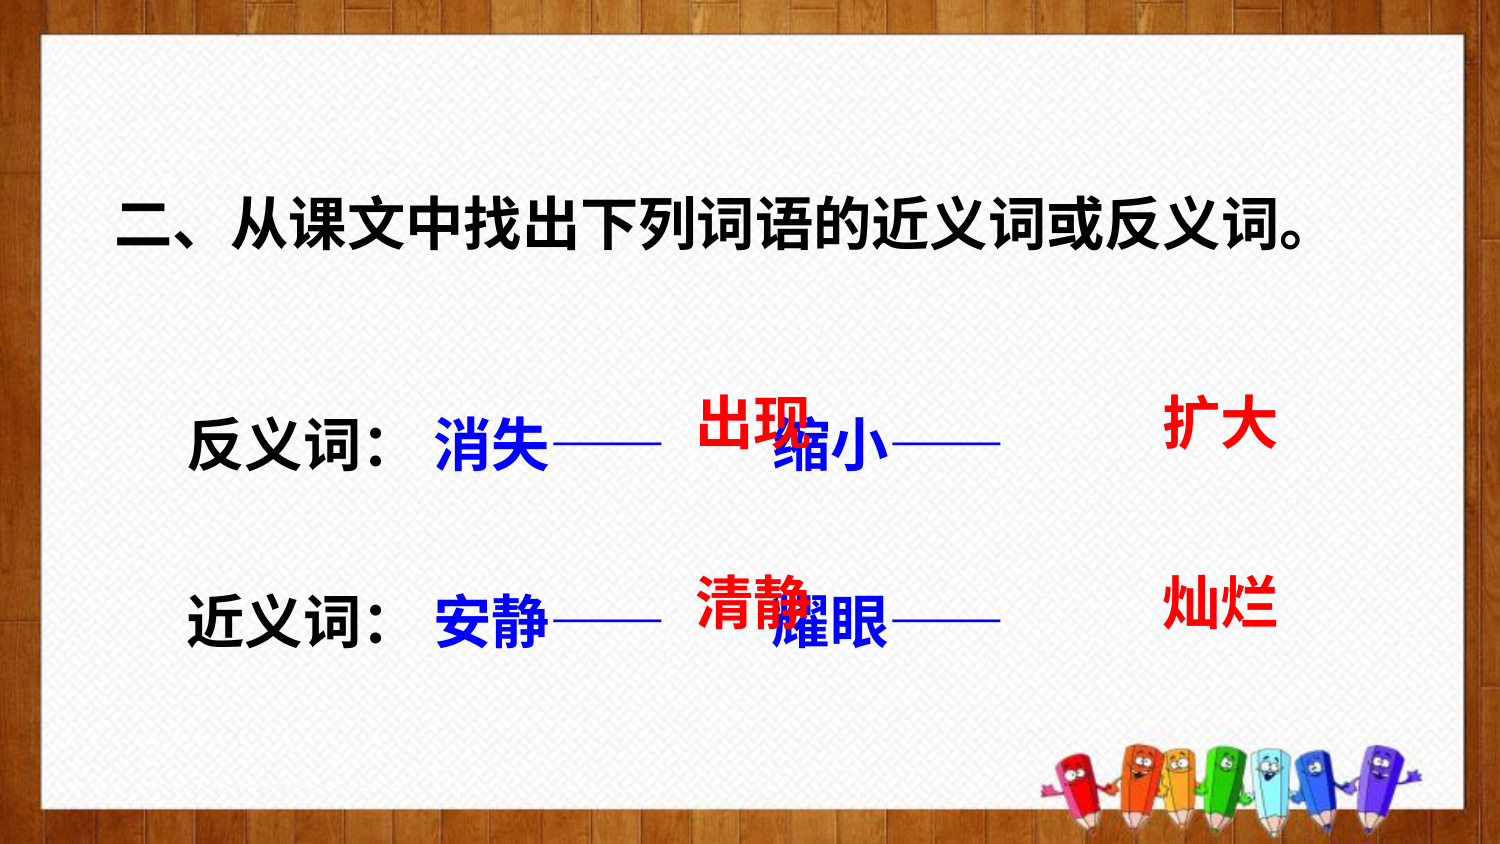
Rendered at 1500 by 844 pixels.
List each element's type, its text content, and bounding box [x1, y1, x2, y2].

text_box 灿烂 [1147, 559, 1330, 645]
text_box 近义词： 安静—— 耀眼—— [172, 507, 1286, 663]
text_box 二、从课文中找出下列词语的近义词或反义词。 [99, 179, 1333, 264]
text_box 反义词： 消失—— 缩小—— [172, 330, 1258, 486]
text_box 出现 [680, 379, 863, 464]
text_box 清静 [680, 559, 863, 645]
text_box 扩大 [1147, 379, 1330, 464]
picture [0, 0, 1500, 844]
